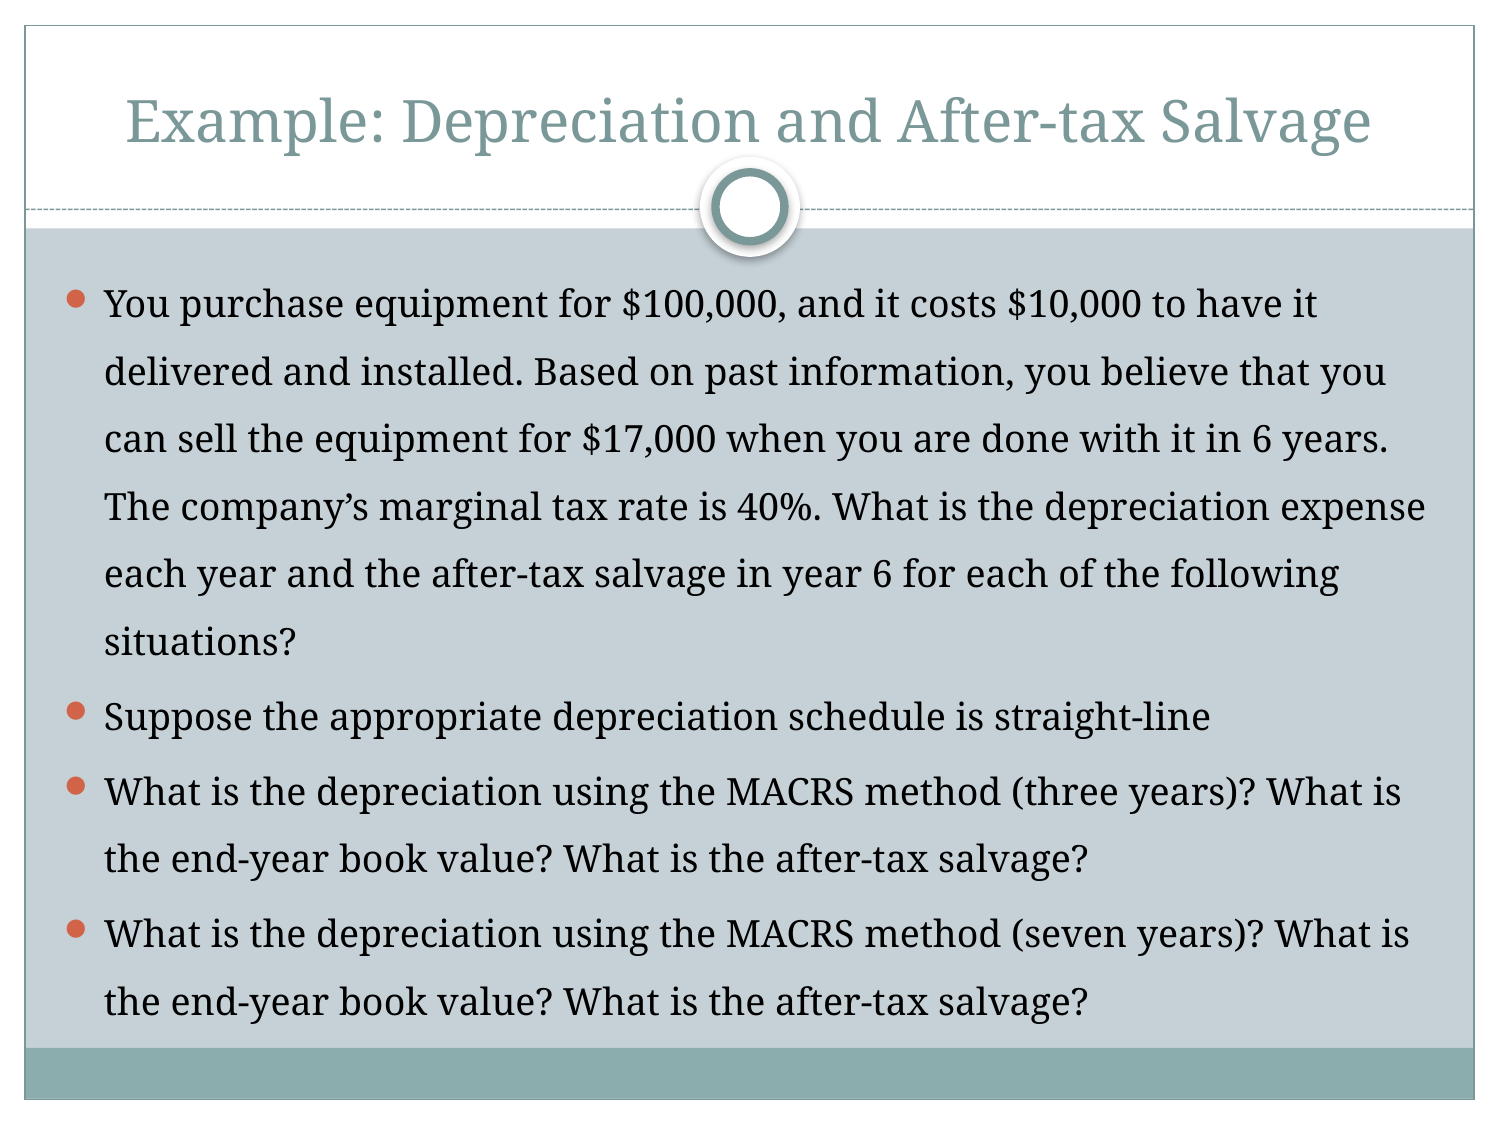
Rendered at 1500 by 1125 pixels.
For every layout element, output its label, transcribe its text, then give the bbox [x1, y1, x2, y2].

title Example: Depreciation and After-tax Salvage [49, 37, 1450, 162]
list You purchase equipment for $100,000, and it costs $10,000 to have it delivered and installed. Based on past information, you believe that you can sell the equipment for $17,000 when you are done with it in 6 years. The company’s marginal tax rate is 40%. What is the depreciation expense each year and the after-tax salvage in year 6 for each of the following situations? Suppose the appropriate depreciation schedule is straight-line What is the depreciation using the MACRS method (three years)? What is the end-year book value? What is the after-tax salvage? What is the depreciation using the MACRS method (seven years)? What is the end-year book value? What is the after-tax salvage? [49, 250, 1445, 1050]
